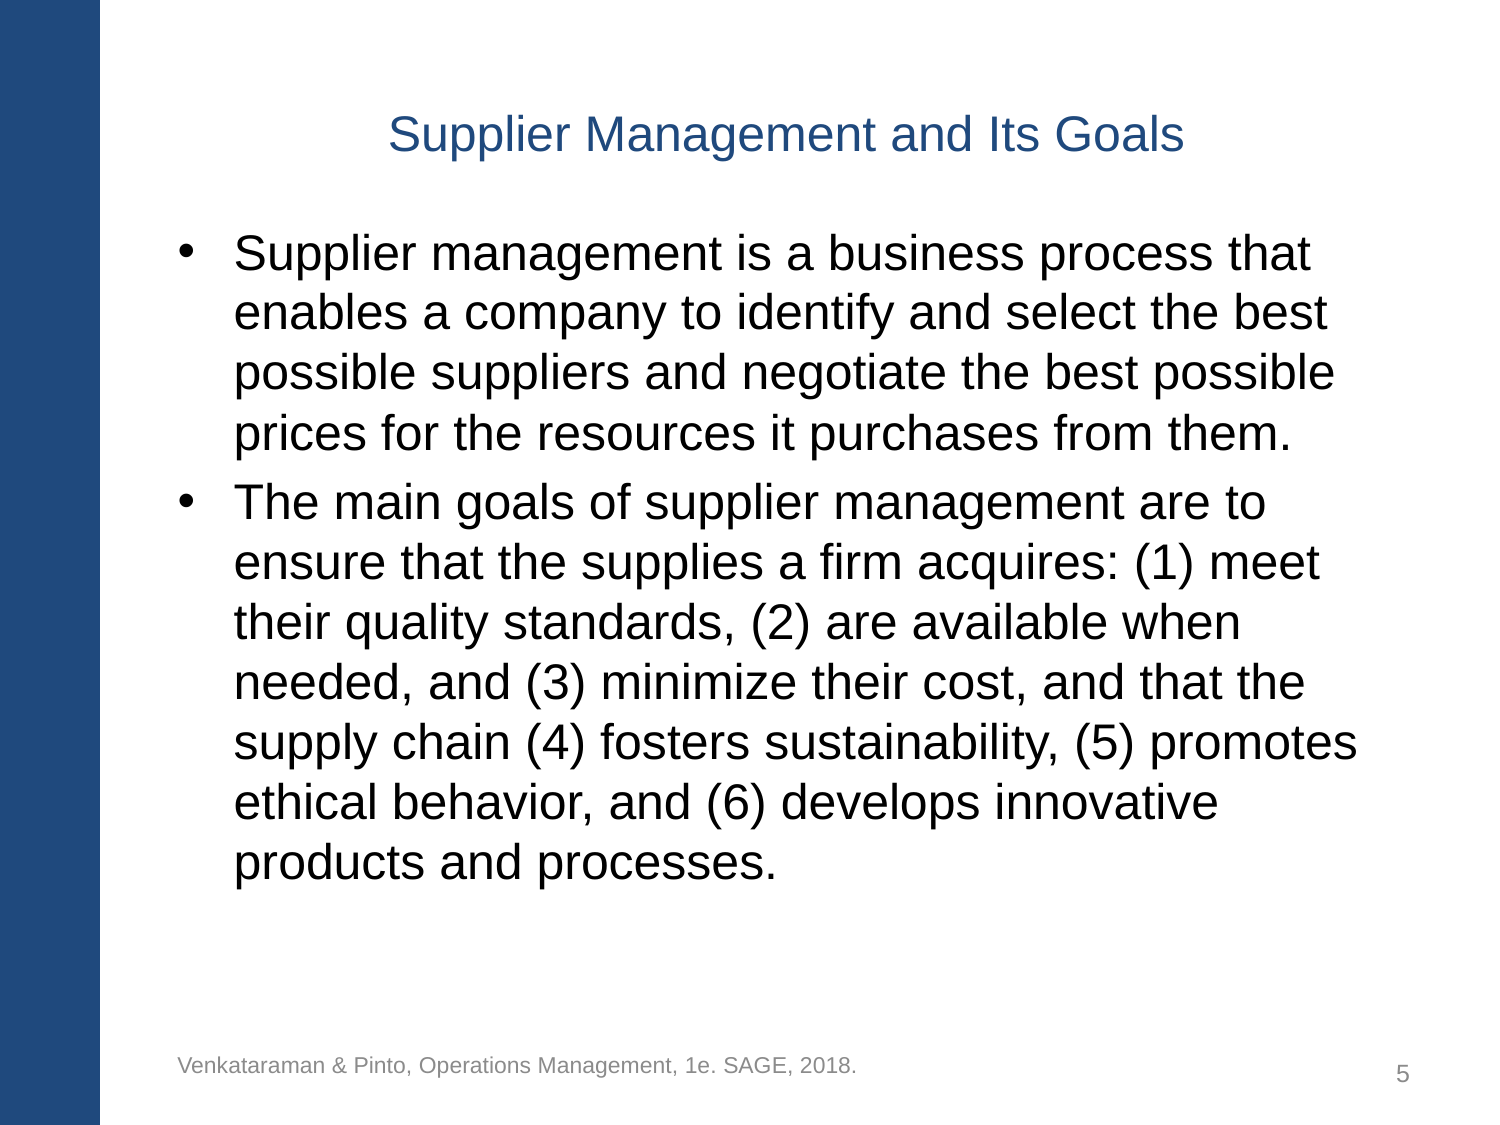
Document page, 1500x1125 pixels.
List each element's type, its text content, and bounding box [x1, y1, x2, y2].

title Supplier Management and Its Goals [162, 37, 1425, 212]
list Supplier management is a business process that enables a company to identify and select the best possible suppliers and negotiate the best possible prices for the resources it purchases from them. The main goals of supplier management are to ensure that the supplies a firm acquires: (1) meet their quality standards, (2) are available when needed, and (3) minimize their cost, and that the supply chain (4) fosters sustainability, (5) promotes ethical behavior, and (6) develops innovative products and processes. [162, 212, 1425, 1013]
slide_number 5 [1350, 1042, 1425, 1103]
footer Venkataraman & Pinto, Operations Management, 1e. SAGE, 2018. [162, 1042, 1313, 1103]
